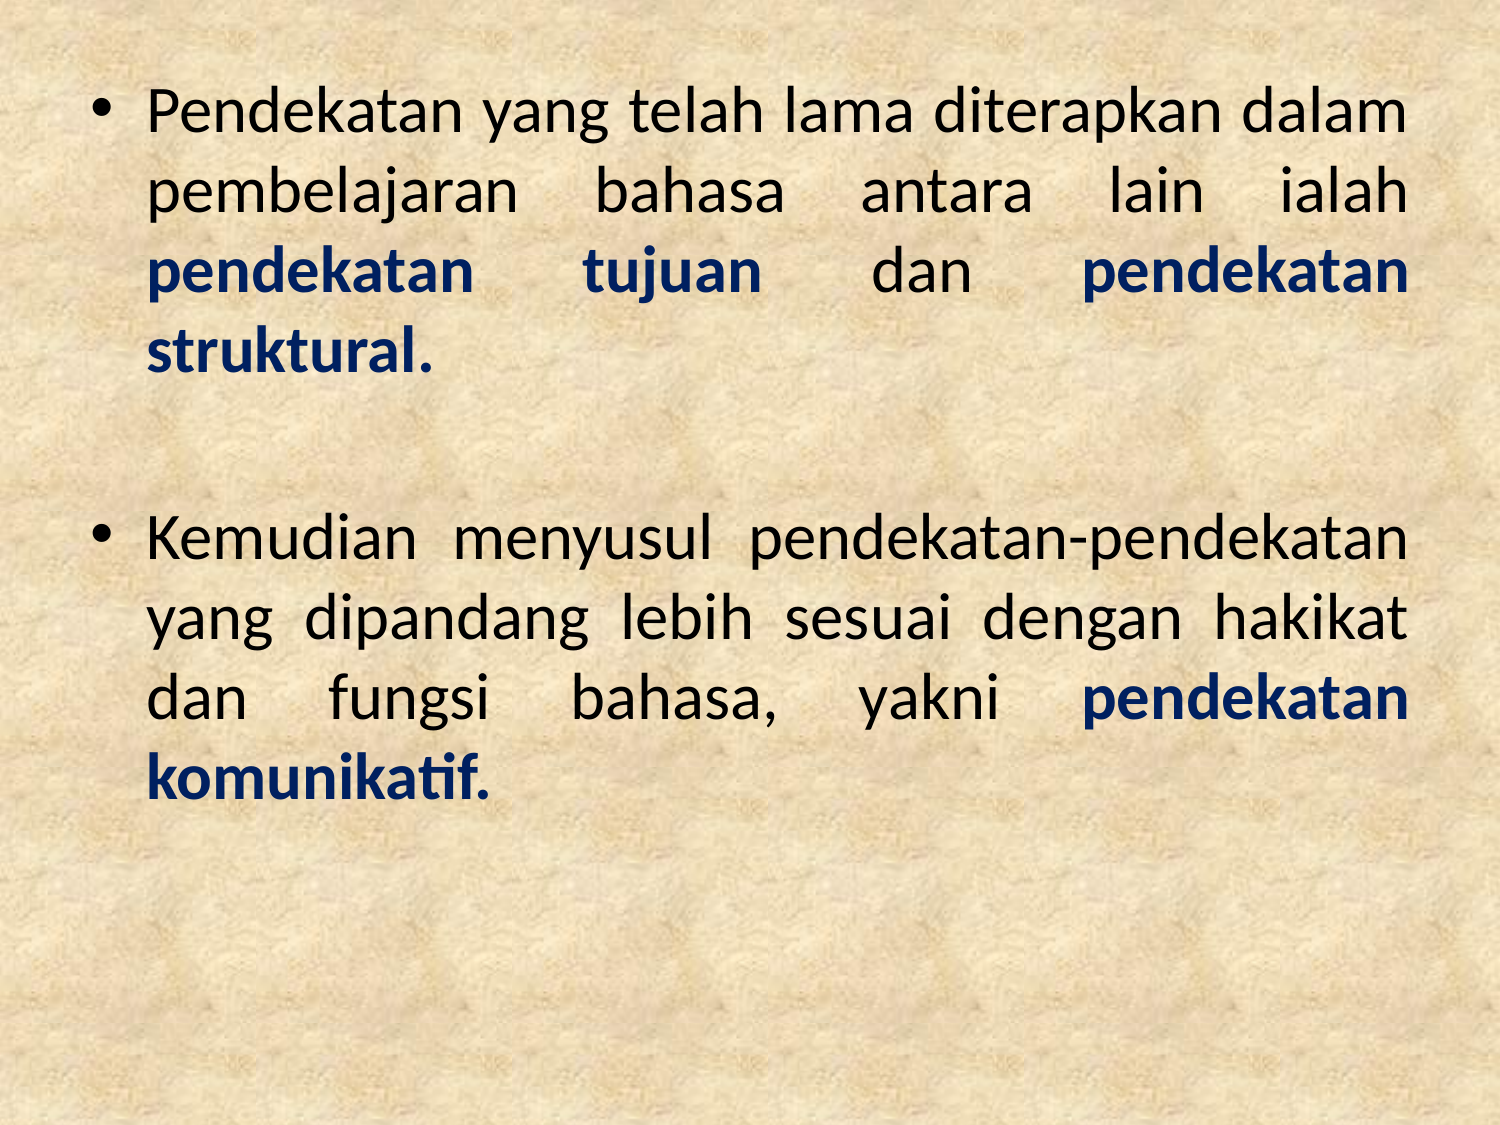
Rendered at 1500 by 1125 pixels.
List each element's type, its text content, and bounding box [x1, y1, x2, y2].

list Pendekatan yang telah lama diterapkan dalam pembelajaran bahasa antara lain ialah pendekatan tujuan dan pendekatan struktural. Kemudian menyusul pendekatan-pendekatan yang dipandang lebih sesuai dengan hakikat dan fungsi bahasa, yakni pendekatan komunikatif. [75, 58, 1425, 1005]
picture [0, 0, 1500, 1125]
